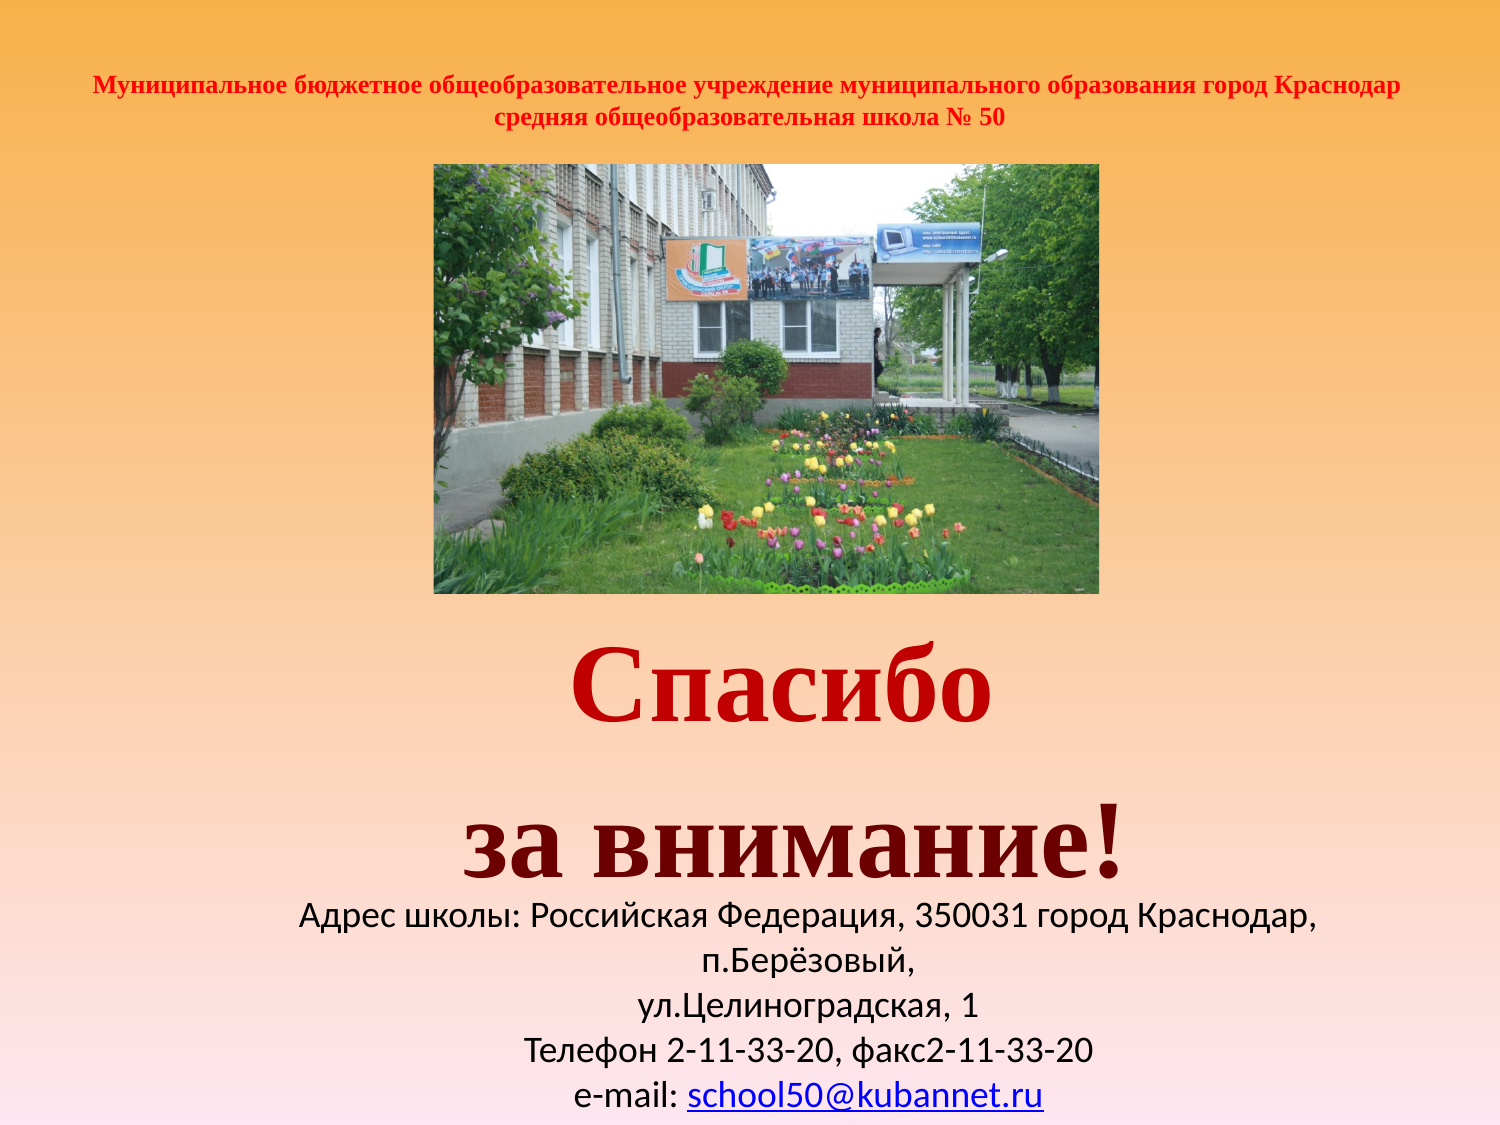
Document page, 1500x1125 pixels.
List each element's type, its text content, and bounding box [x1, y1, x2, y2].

picture [433, 163, 1100, 594]
text_box Адрес школы: Российская Федерация, 350031 город Краснодар, п.Берёзовый, ул.Целиноградская, 1 Телефон 2-11-33-20, факс2-11-33-20 e-mail: school50@kubannet.ru [257, 882, 1360, 1123]
list Спасибо за внимание! [222, 445, 1370, 915]
title Муниципальное бюджетное общеобразовательное учреждение муниципального образования город Краснодар средняя общеобразовательная школа № 50 [75, 45, 1425, 153]
